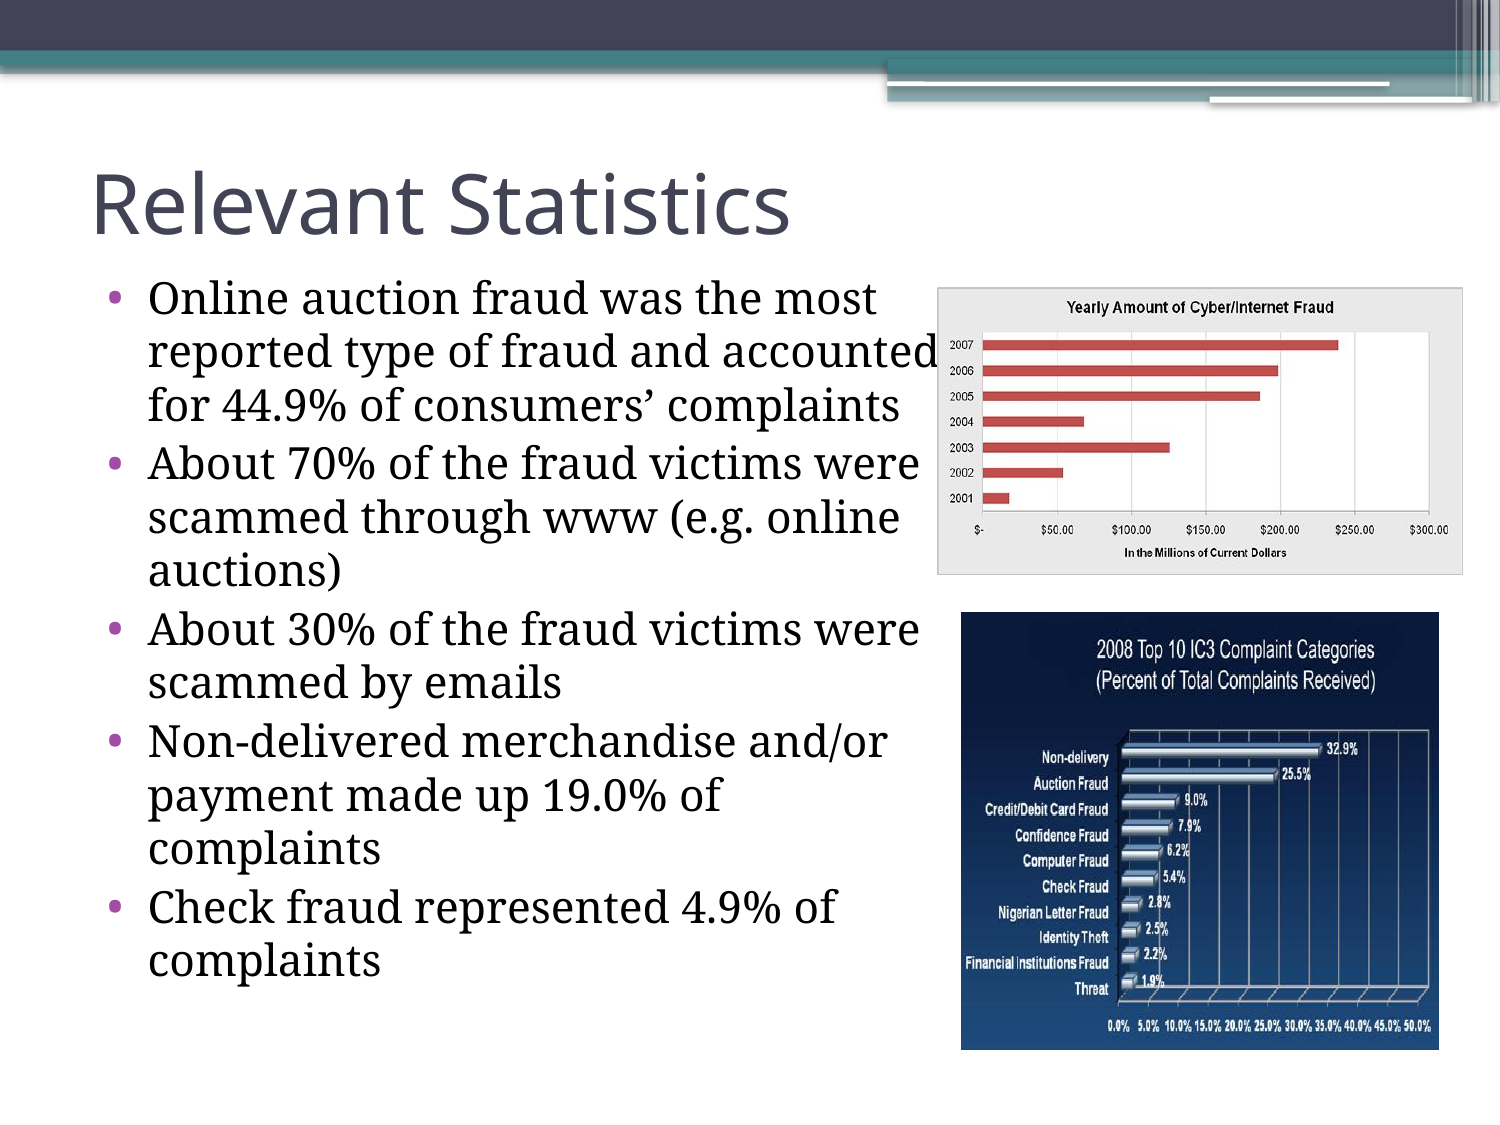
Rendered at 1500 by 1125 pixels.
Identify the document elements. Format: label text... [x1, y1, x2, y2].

title Relevant Statistics [75, 113, 1425, 284]
list Online auction fraud was the most reported type of fraud and accounted for 44.9% of consumers’ complaints About 70% of the fraud victims were scammed through www (e.g. online auctions) About 30% of the fraud victims were scammed by emails Non-delivered merchandise and/or payment made up 19.0% of complaints Check fraud represented 4.9% of complaints [75, 262, 963, 1025]
picture [961, 612, 1439, 1051]
picture [936, 287, 1463, 576]
